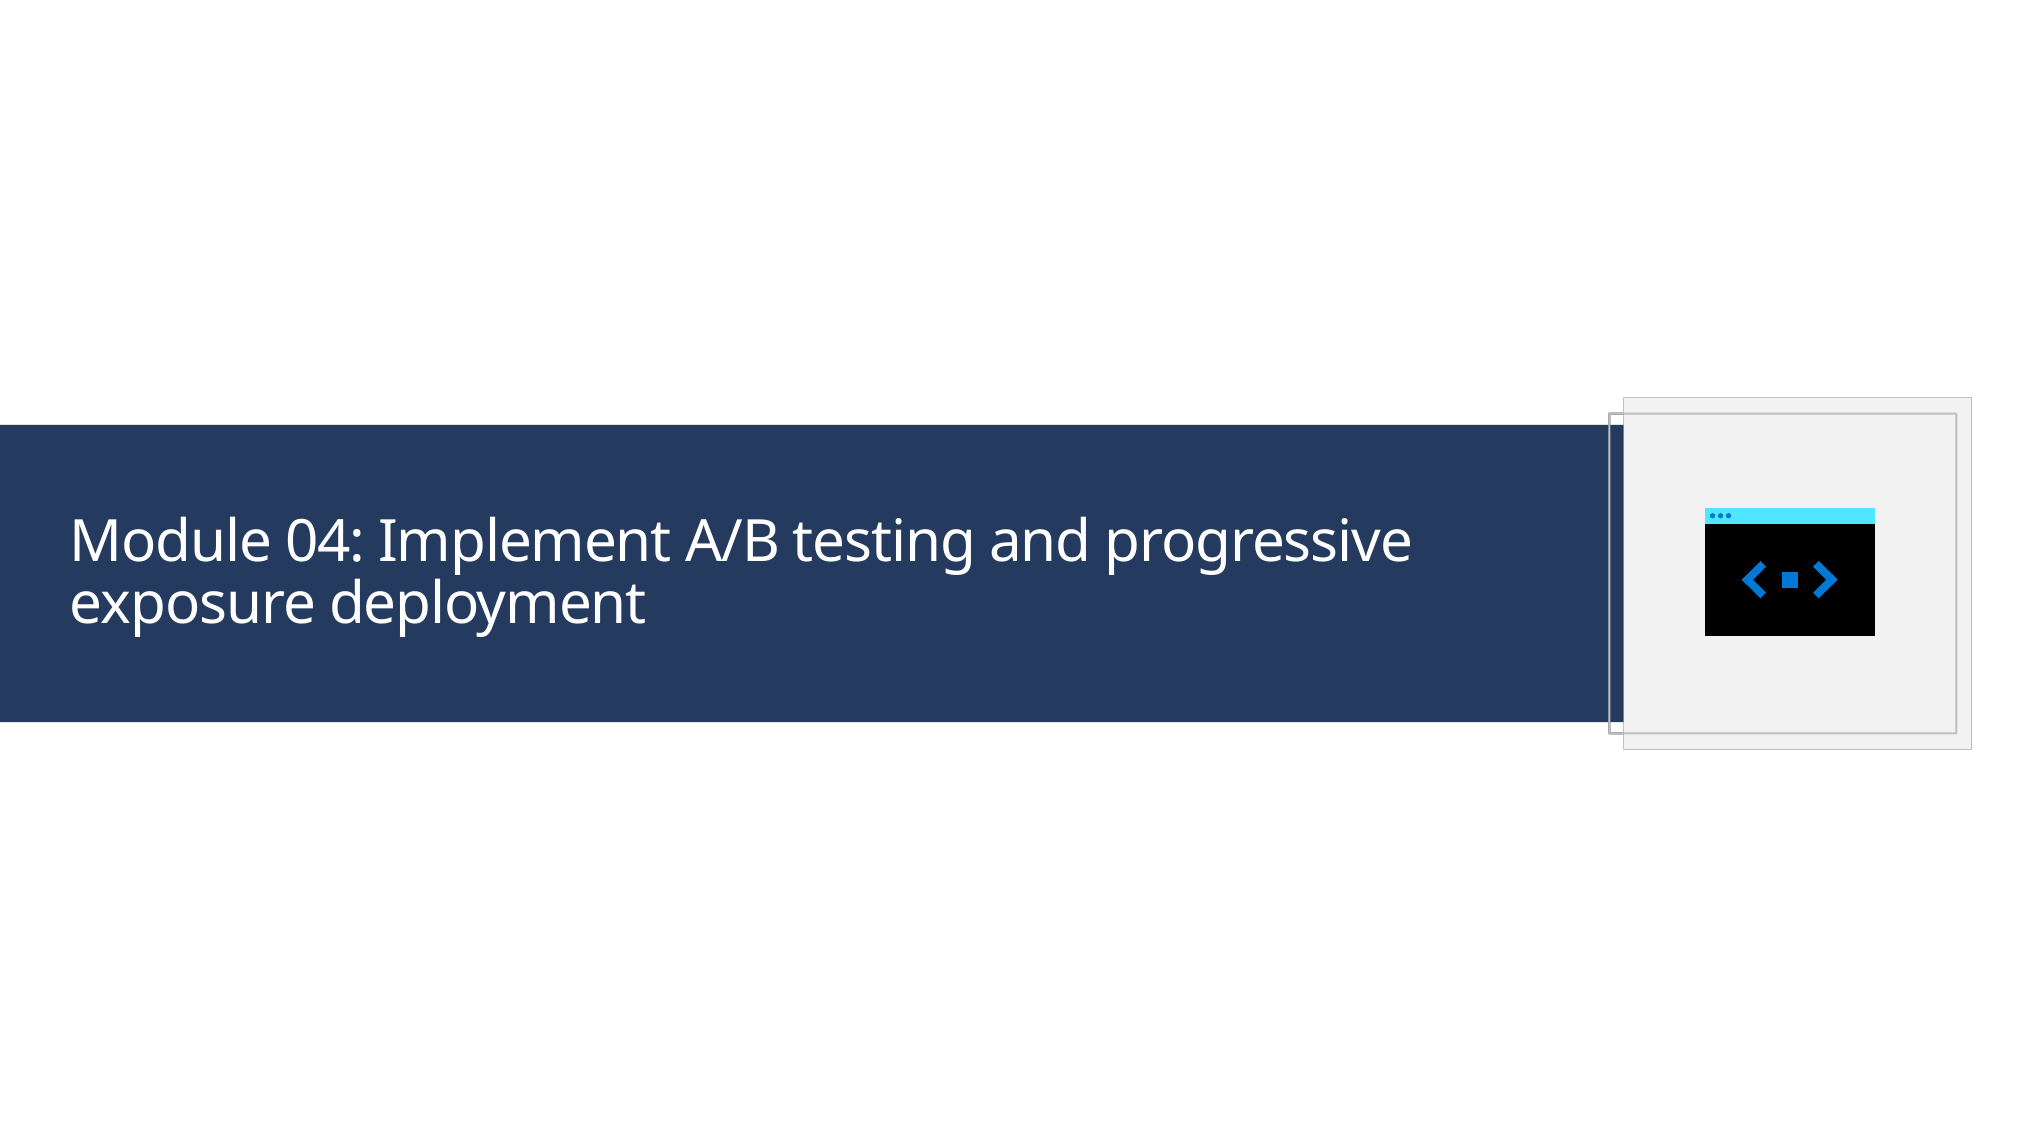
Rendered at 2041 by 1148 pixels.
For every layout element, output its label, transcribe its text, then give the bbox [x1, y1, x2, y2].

picture [0, 0, 2041, 1148]
title Module 04: Implement A/B testing and progressive exposure deployment [70, 510, 1586, 638]
